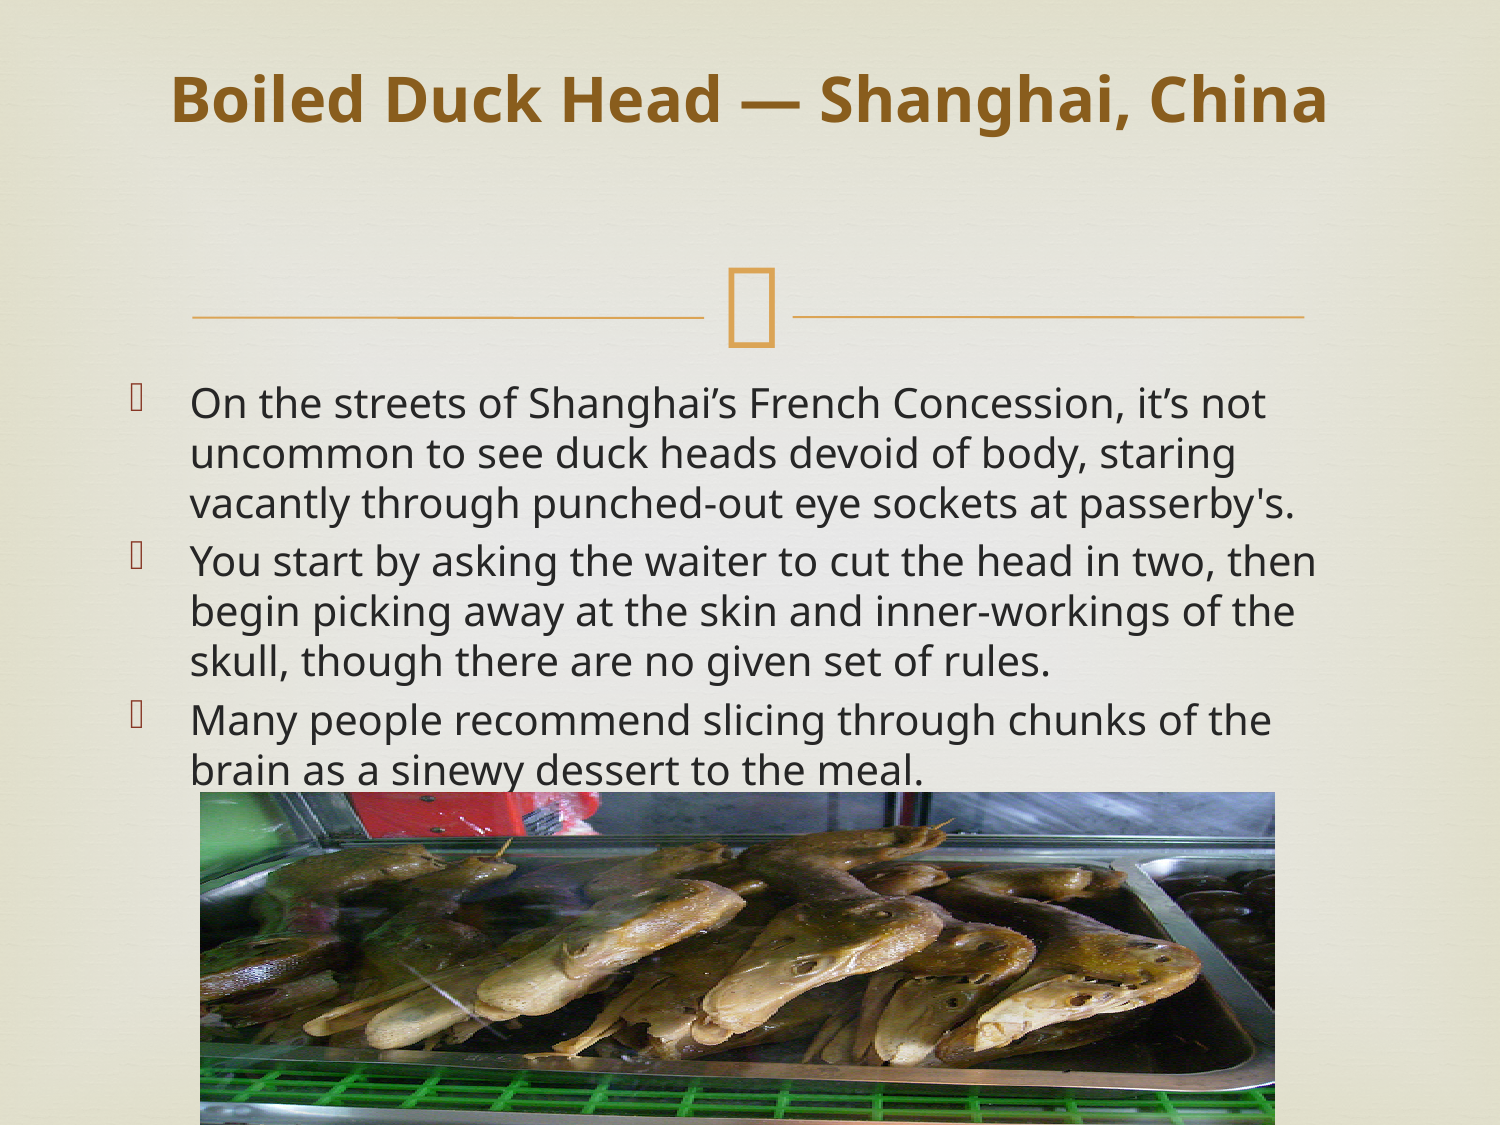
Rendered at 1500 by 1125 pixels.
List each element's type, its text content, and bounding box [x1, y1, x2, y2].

title Boiled Duck Head — Shanghai, China [75, 50, 1425, 238]
list On the streets of Shanghai’s French Concession, it’s not uncommon to see duck heads devoid of body, staring vacantly through punched-out eye sockets at passerby's. You start by asking the waiter to cut the head in two, then begin picking away at the skin and inner-workings of the skull, though there are no given set of rules. Many people recommend slicing through chunks of the brain as a sinewy dessert to the meal. [114, 368, 1386, 1005]
picture [199, 792, 1276, 1125]
